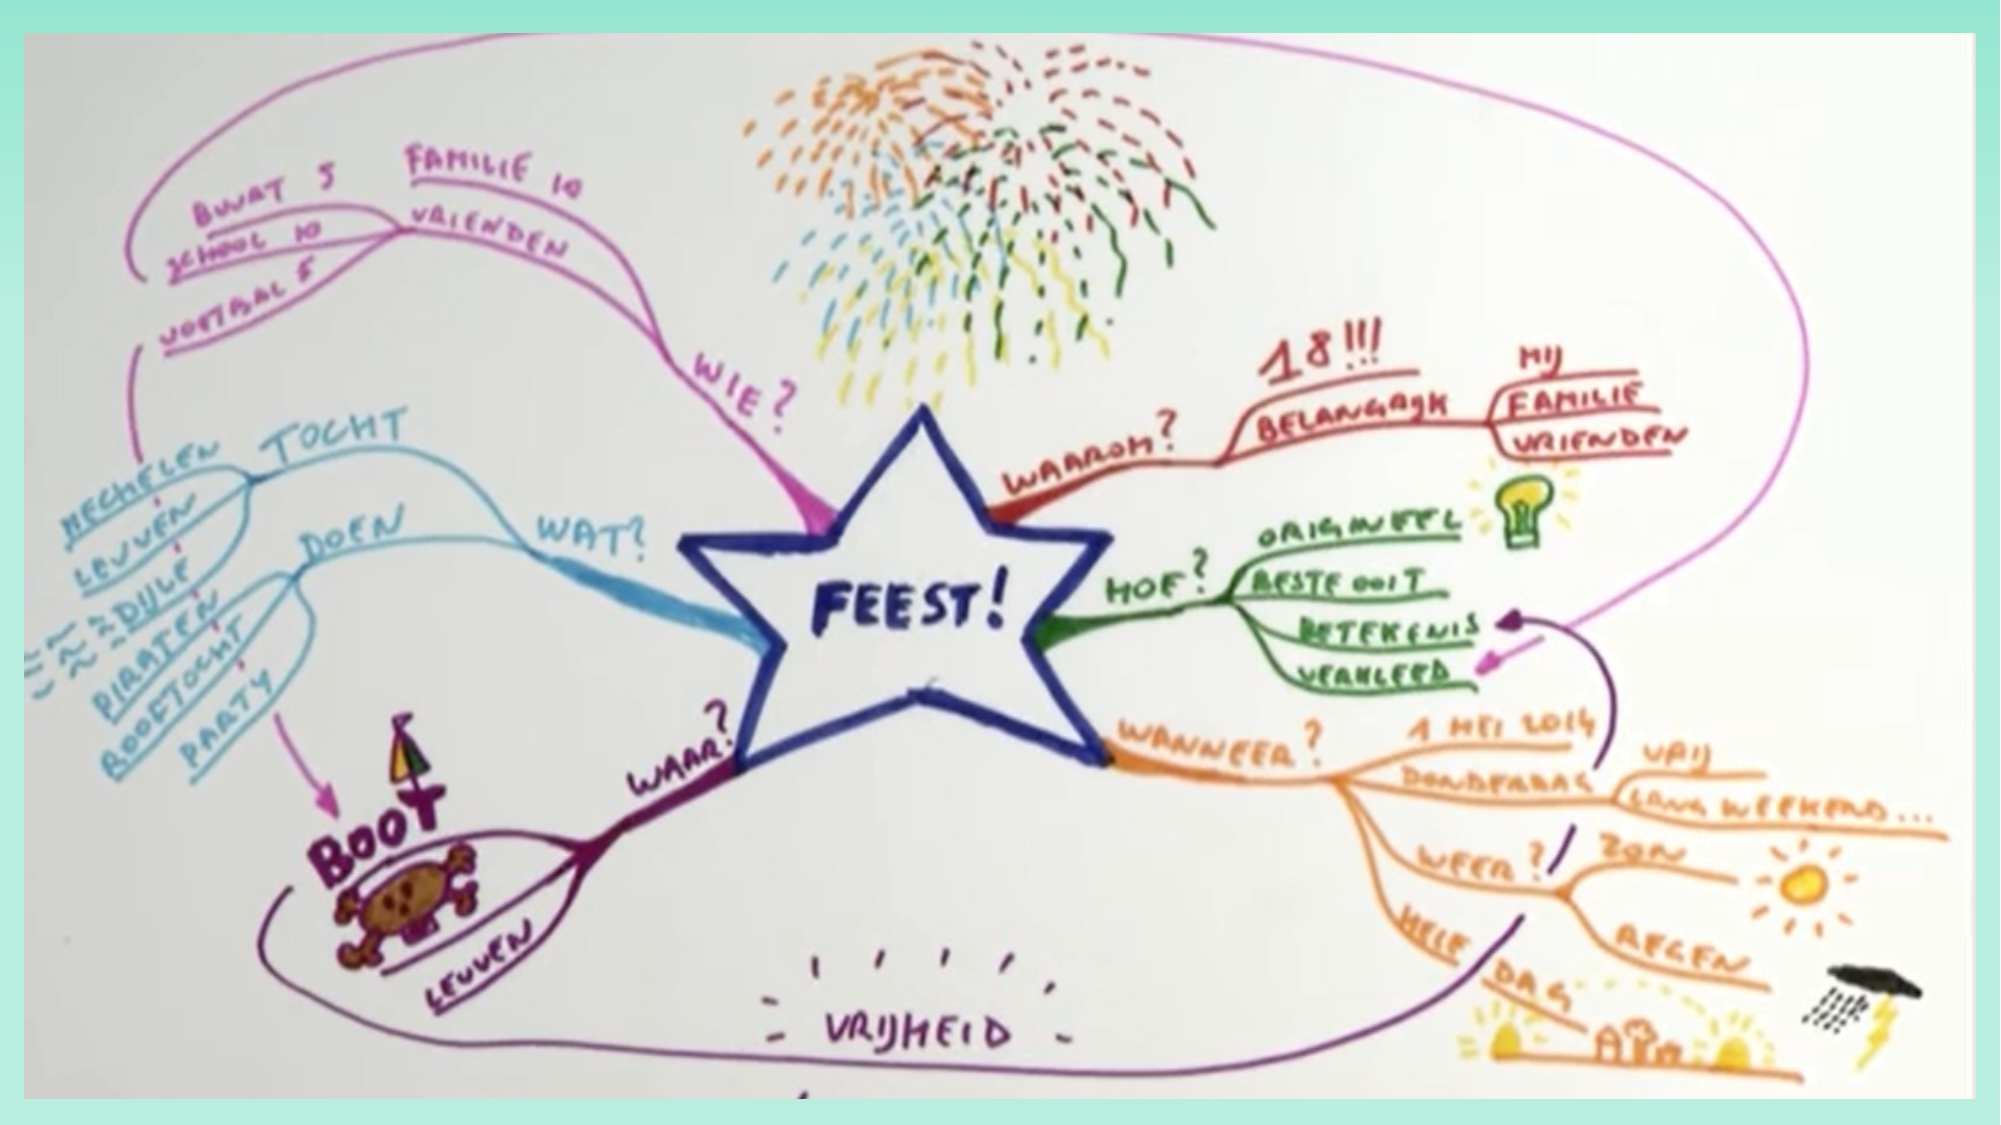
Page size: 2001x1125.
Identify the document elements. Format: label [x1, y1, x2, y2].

list [24, 33, 1976, 1099]
